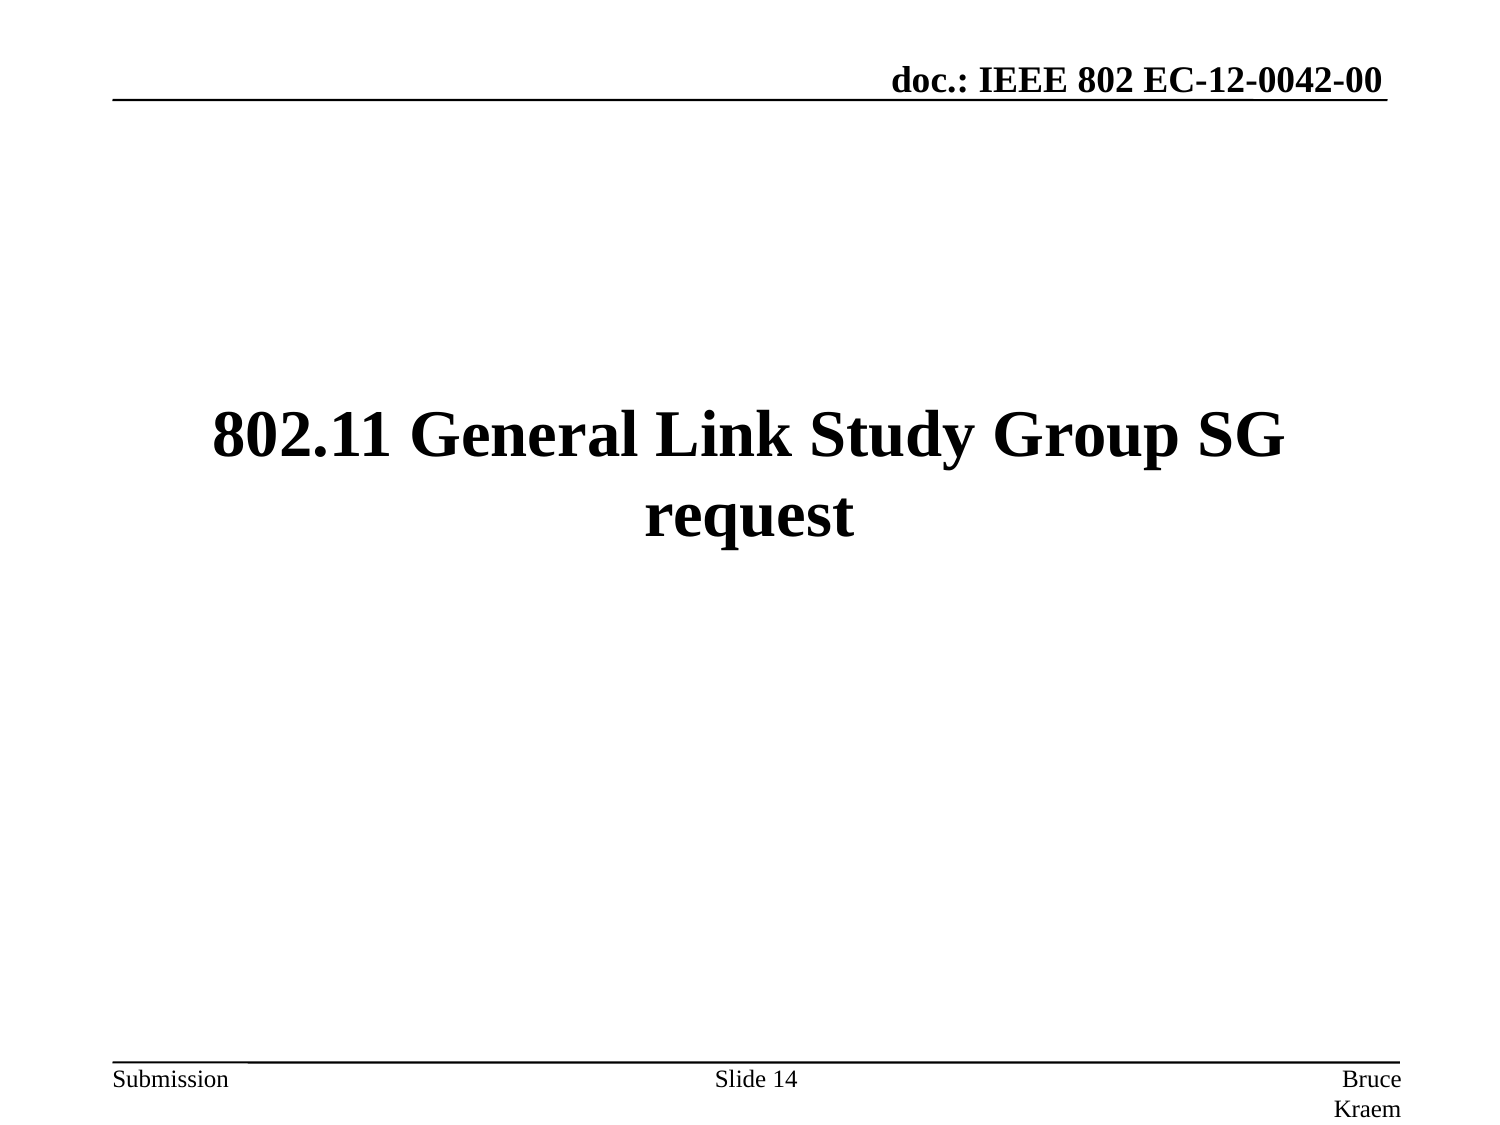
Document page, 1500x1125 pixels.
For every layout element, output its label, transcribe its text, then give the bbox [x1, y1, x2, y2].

footer Bruce Kraemer, Marvell [1324, 1061, 1402, 1093]
slide_number Slide 14 [712, 1061, 800, 1093]
title 802.11 General Link Study Group SG request [112, 349, 1388, 591]
